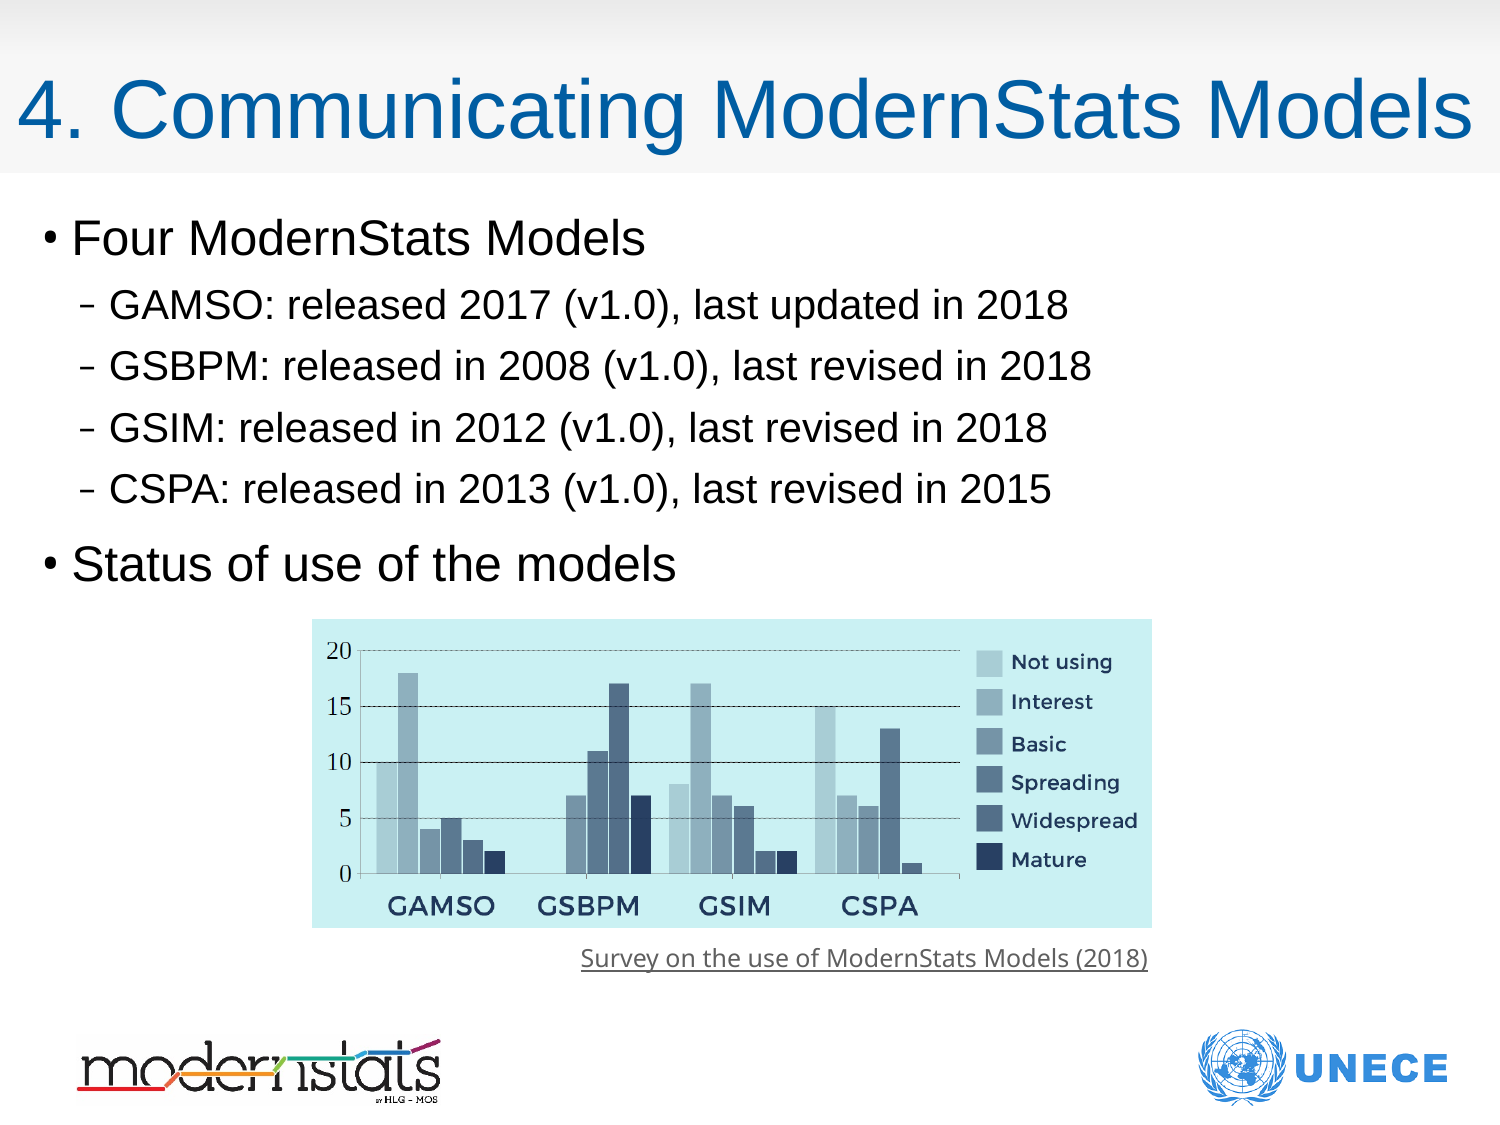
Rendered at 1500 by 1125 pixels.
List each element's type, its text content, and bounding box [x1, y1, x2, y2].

picture [1198, 1030, 1447, 1106]
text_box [312, 619, 1152, 998]
picture [76, 1034, 441, 1106]
title 4. Communicating ModernStats Models [17, 33, 1500, 157]
list Four ModernStats Models GAMSO: released 2017 (v1.0), last updated in 2018 GSBPM: released in 2008 (v1.0), last revised in 2018 GSIM: released in 2012 (v1.0), last revised in 2018 CSPA: released in 2013 (v1.0), last revised in 2015 Status of use of the models [41, 212, 1459, 1030]
